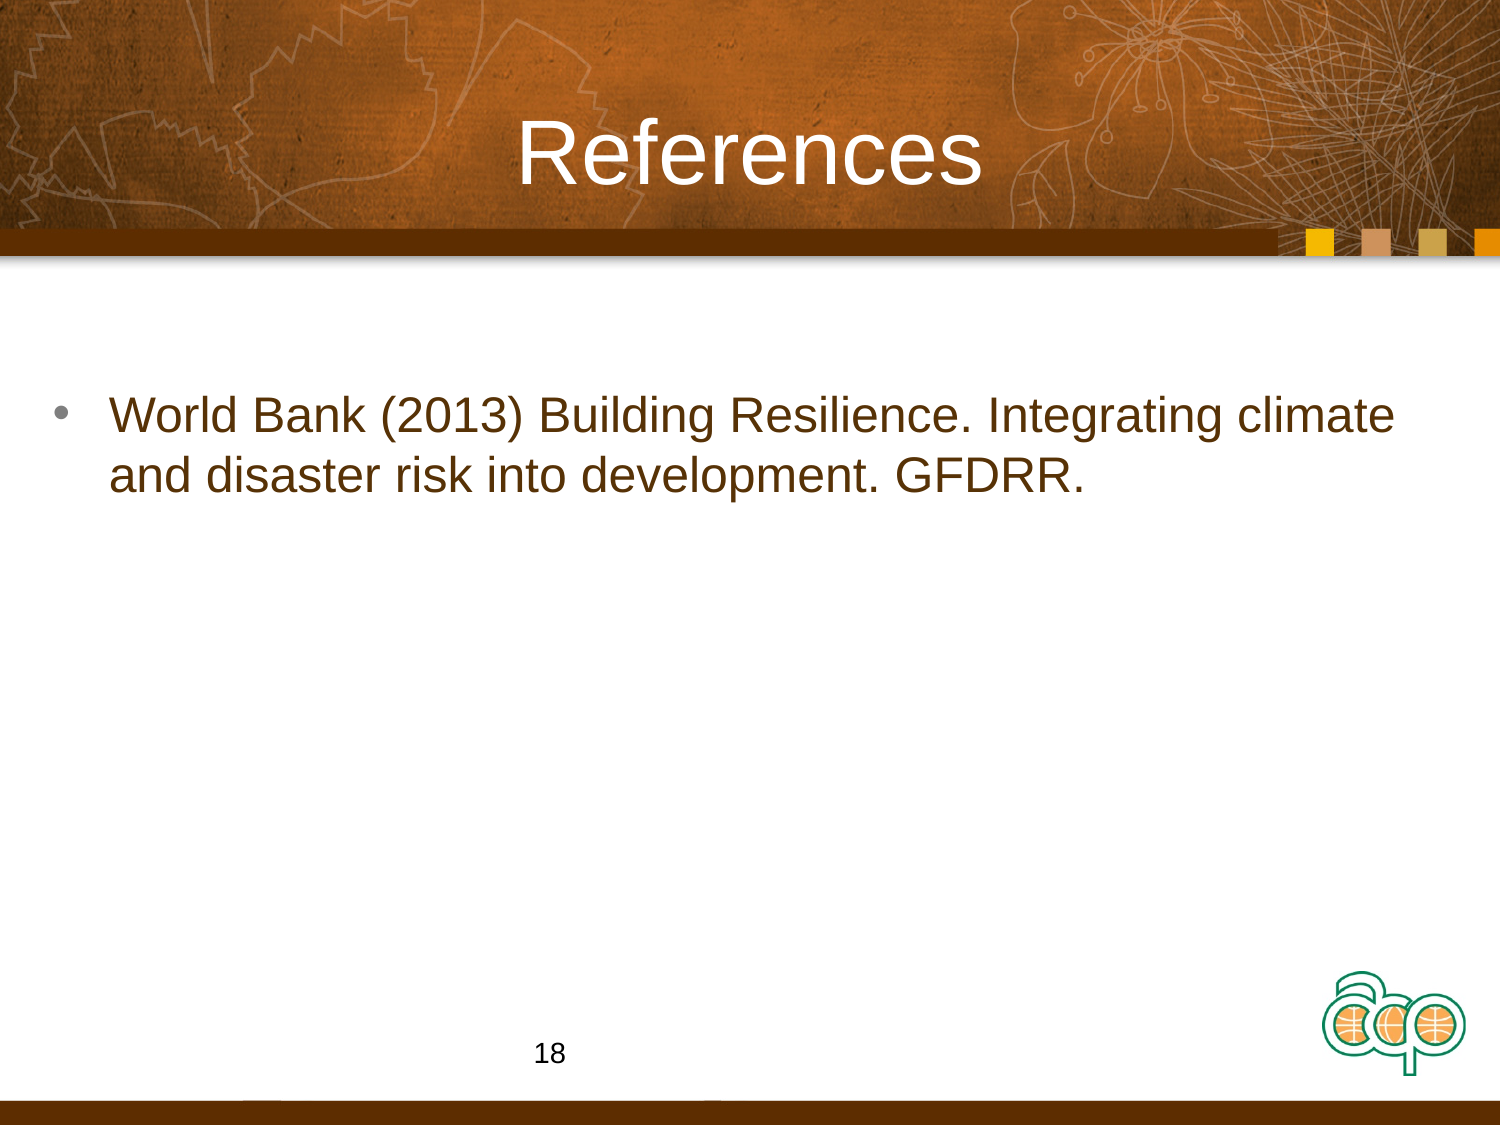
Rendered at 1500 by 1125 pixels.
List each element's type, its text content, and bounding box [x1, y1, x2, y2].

slide_number 18 [518, 1027, 869, 1071]
title References [74, 62, 1426, 234]
list World Bank (2013) Building Resilience. Integrating climate and disaster risk into development. GFDRR. [37, 374, 1476, 1026]
picture [0, 0, 1500, 1125]
